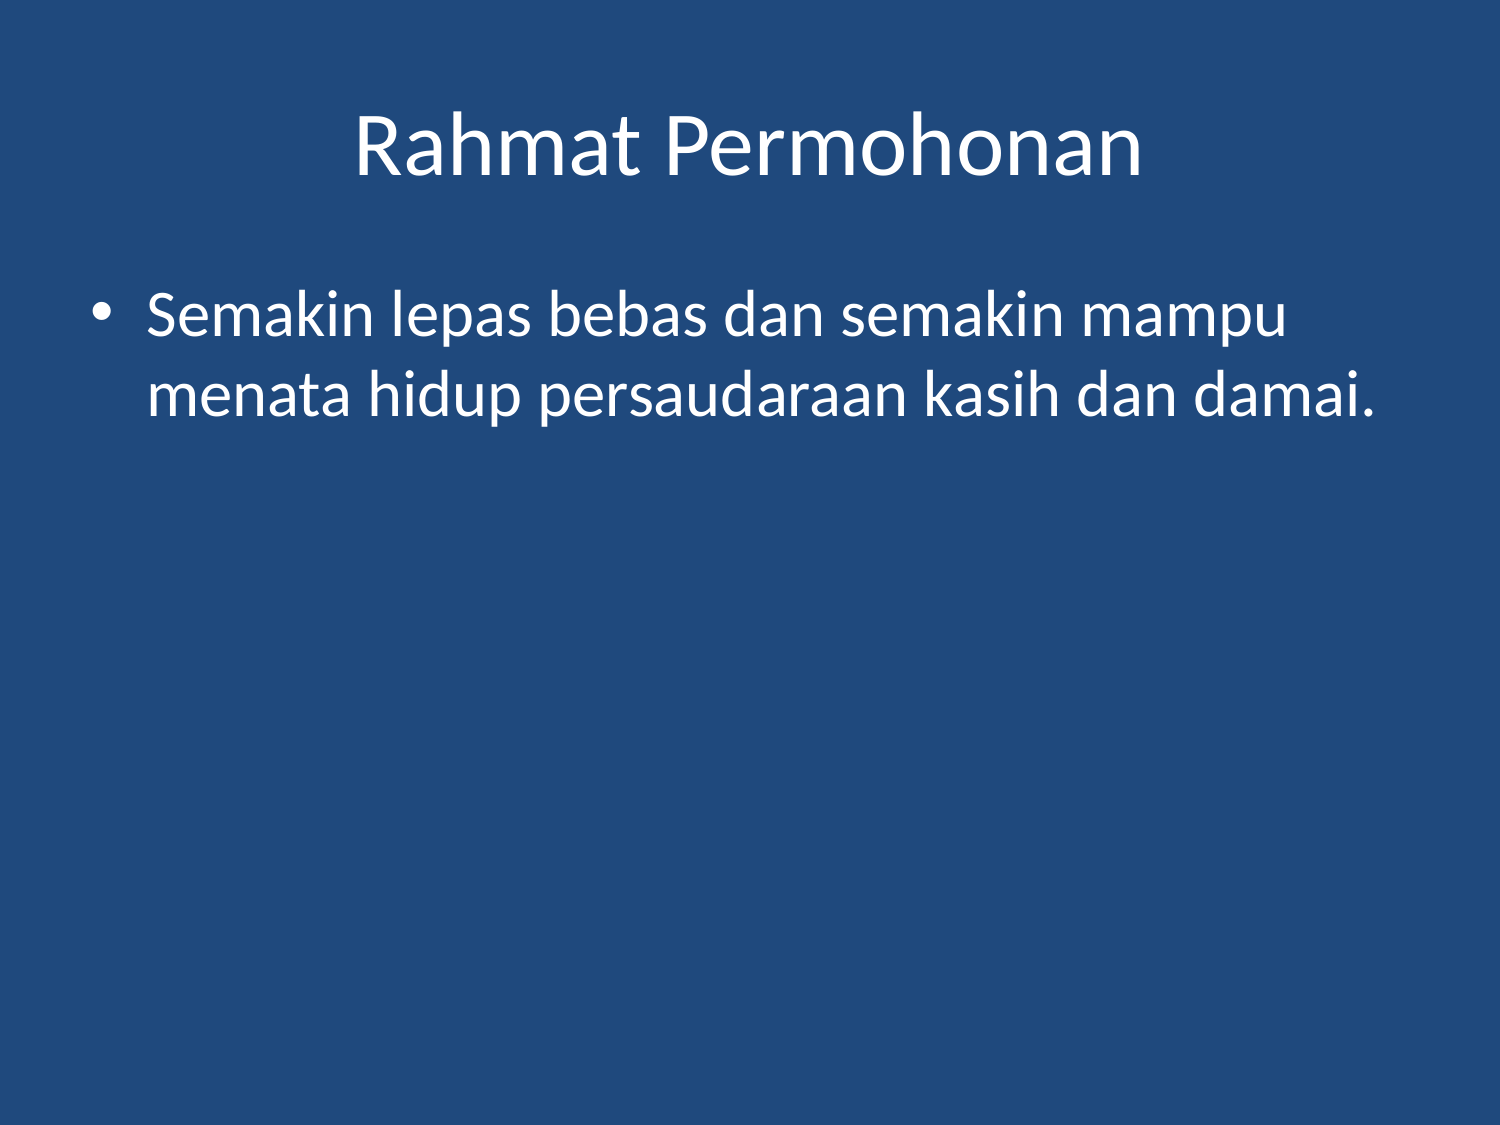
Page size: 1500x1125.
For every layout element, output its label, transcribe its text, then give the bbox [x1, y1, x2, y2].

list Semakin lepas bebas dan semakin mampu menata hidup persaudaraan kasih dan damai. [75, 262, 1425, 1005]
title Rahmat Permohonan [75, 45, 1425, 233]
